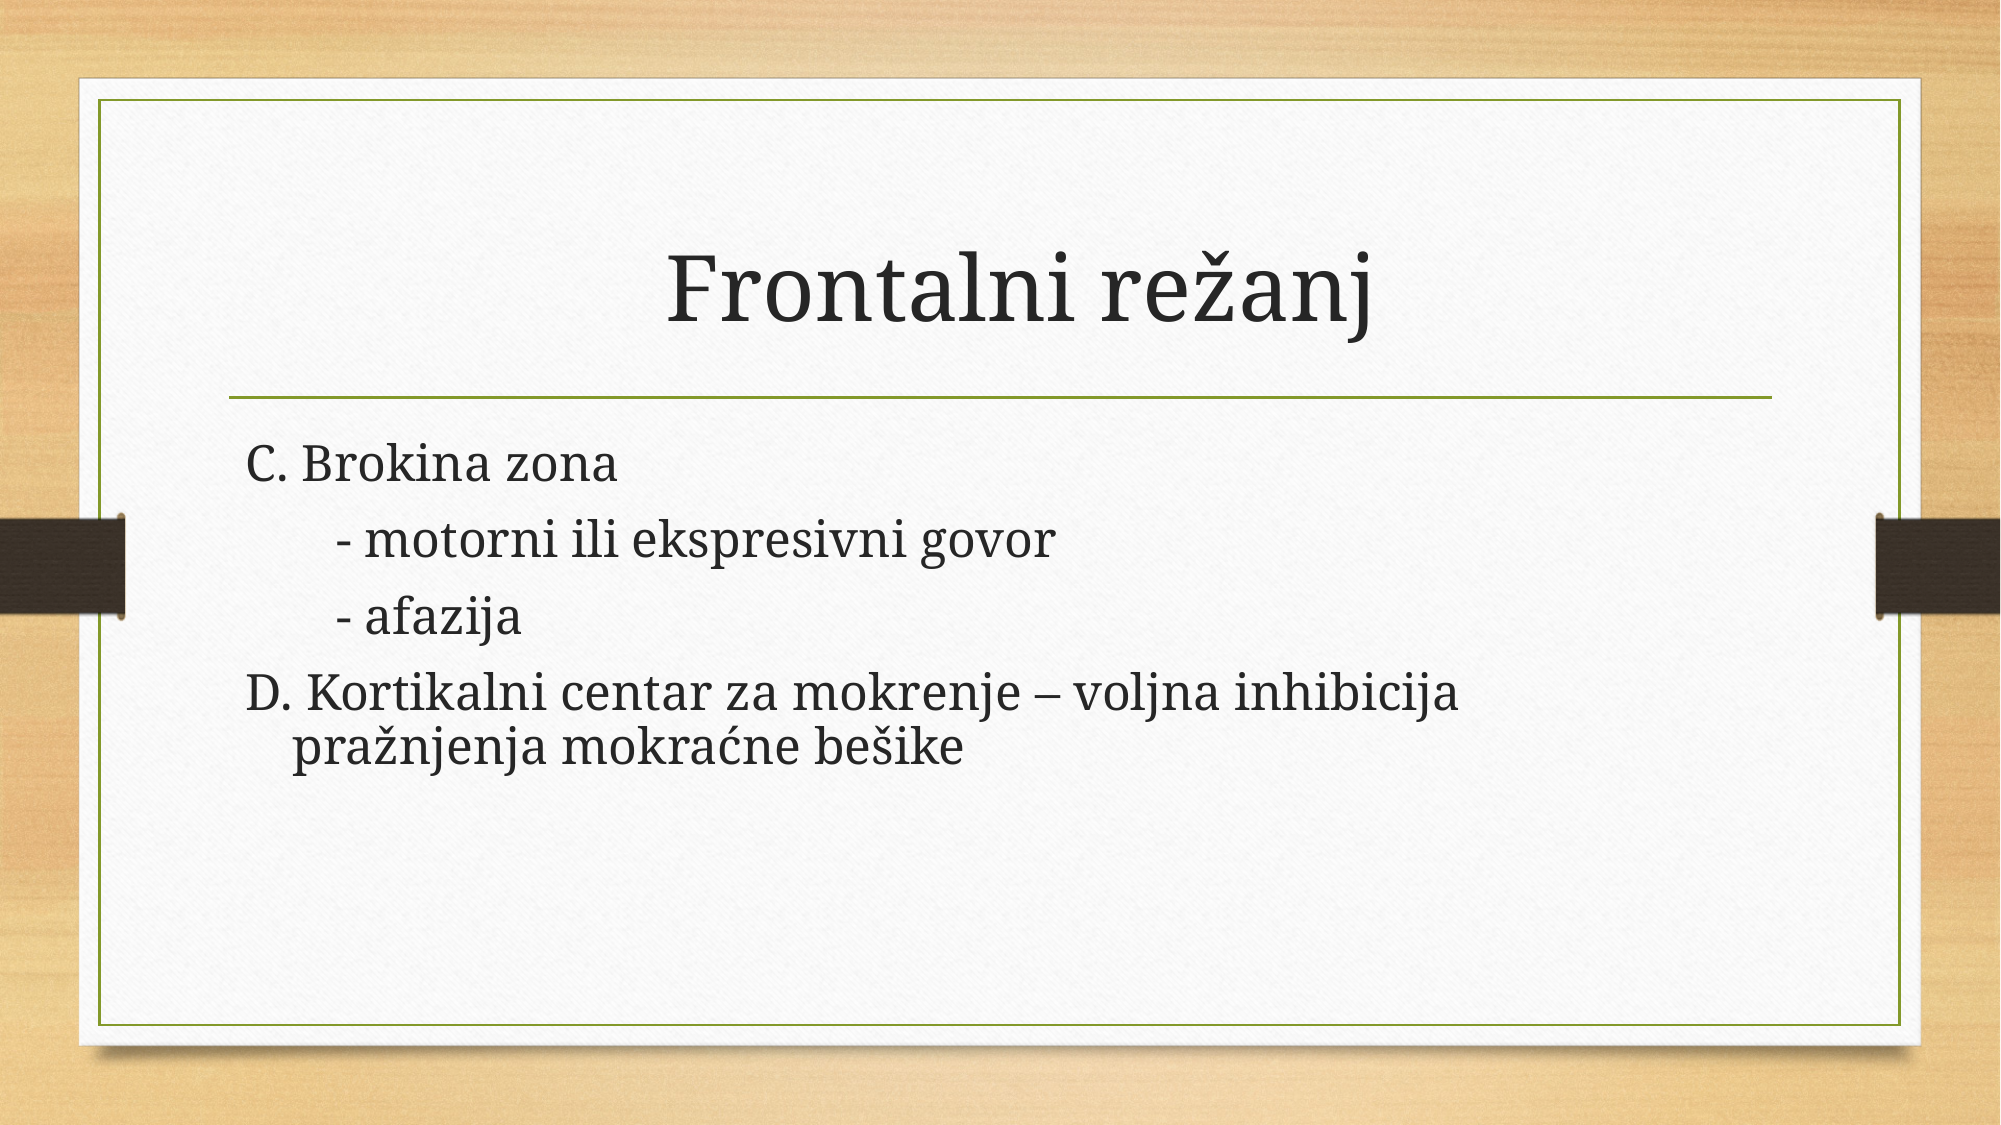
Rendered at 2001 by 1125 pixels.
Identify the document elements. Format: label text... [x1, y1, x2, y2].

title Frontalni režanj [346, 203, 1697, 367]
list C. Brokina zona - motorni ili ekspresivni govor - afazija D. Kortikalni centar za mokrenje – voljna inhibicija pražnjenja mokraćne bešike [230, 430, 1581, 1125]
picture [0, 0, 2001, 1125]
